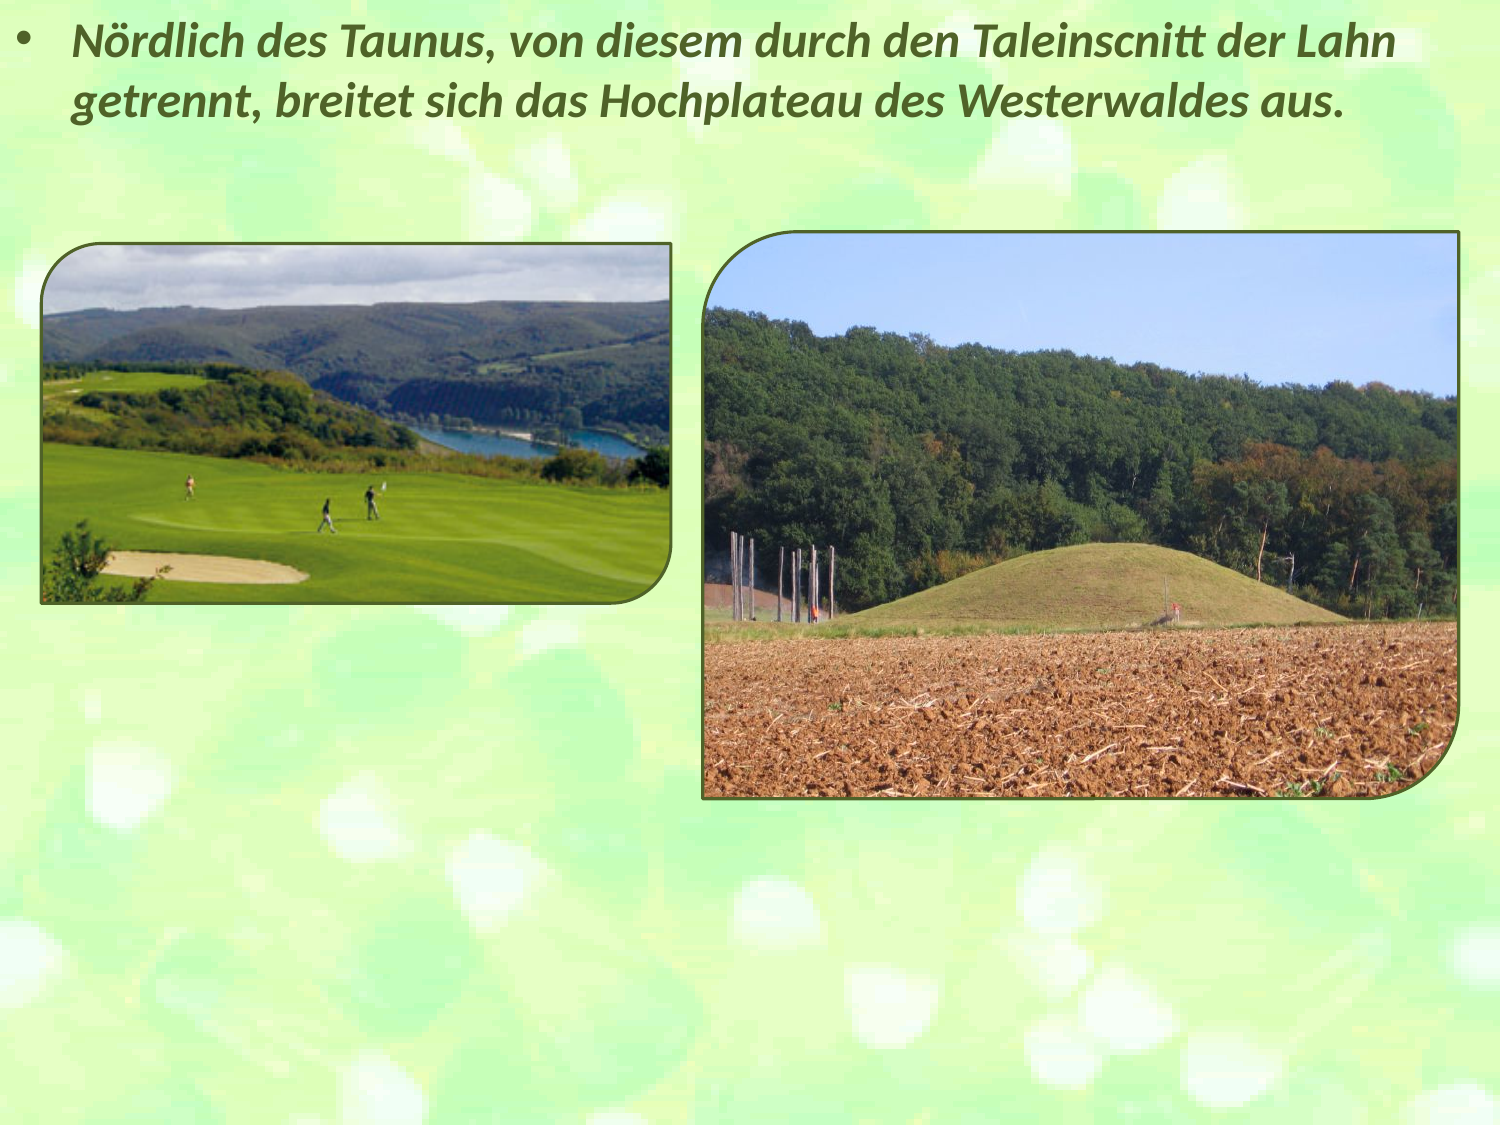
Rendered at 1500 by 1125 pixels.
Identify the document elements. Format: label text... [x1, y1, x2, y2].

list Nördlich des Taunus, von diesem durch den Taleinscnitt der Lahn getrennt, breitet sich das Hochplateau des Westerwaldes aus. [0, 0, 1500, 1125]
picture [41, 243, 672, 604]
picture [702, 231, 1459, 799]
